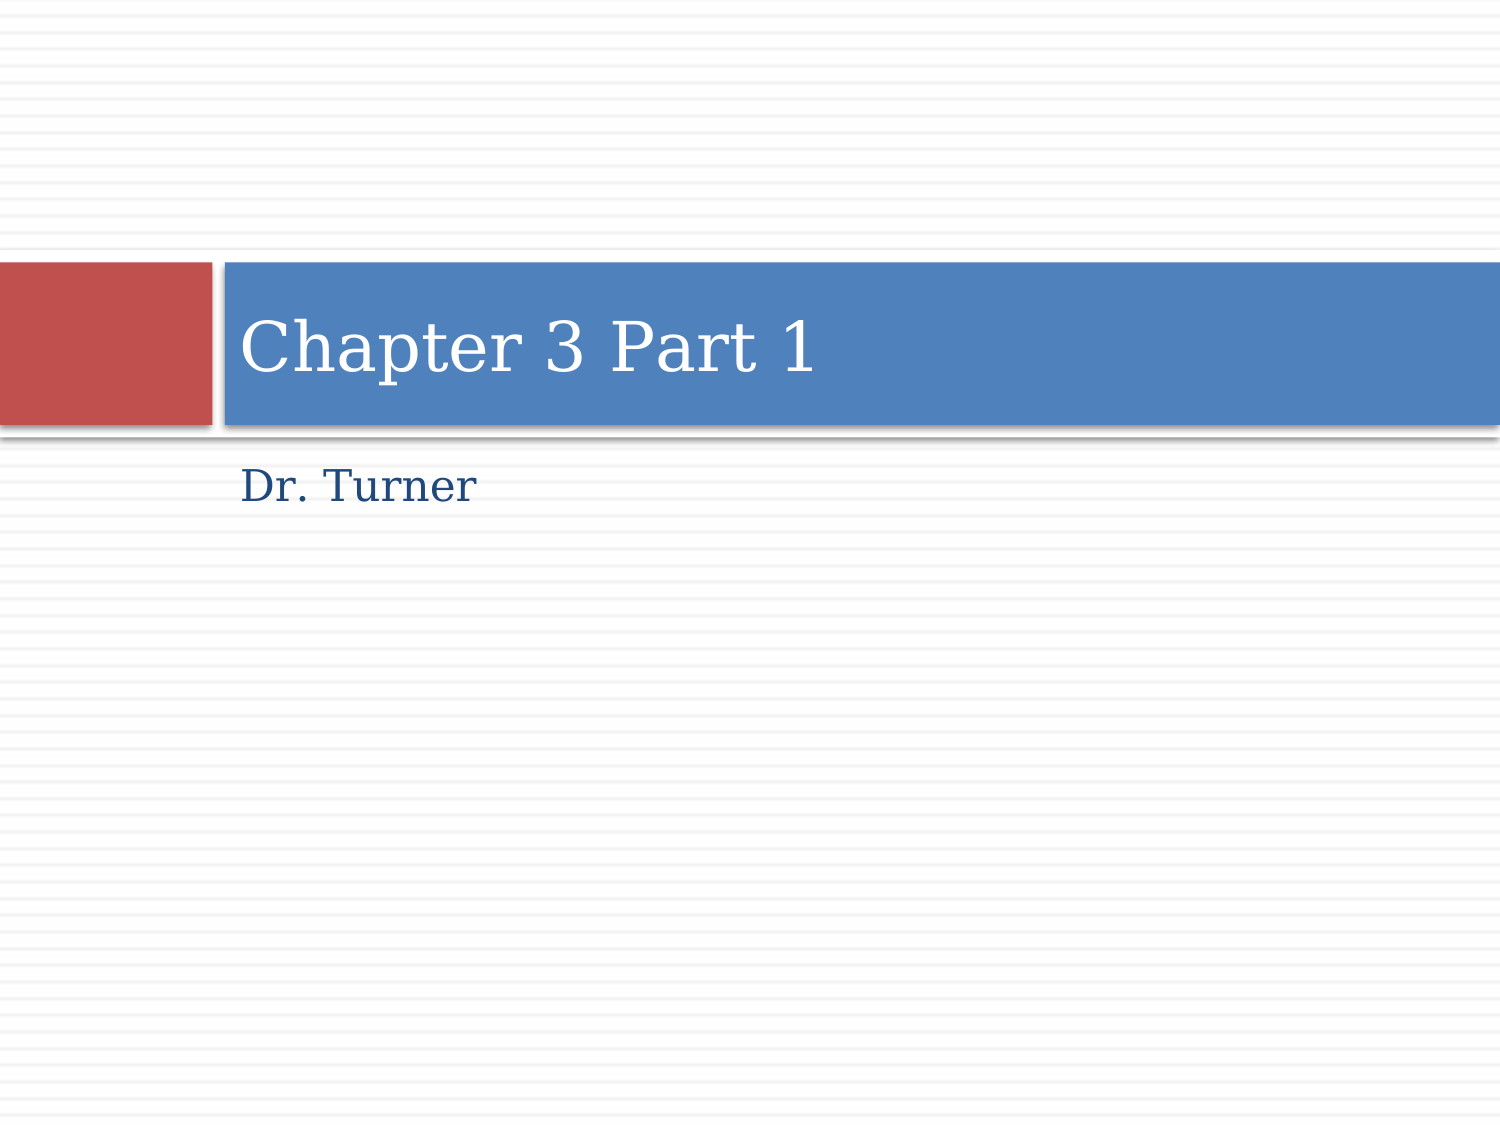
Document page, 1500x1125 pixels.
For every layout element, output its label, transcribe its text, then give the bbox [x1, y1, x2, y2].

list Dr. Turner [225, 450, 1394, 725]
title Chapter 3 Part 1 [225, 262, 1475, 425]
